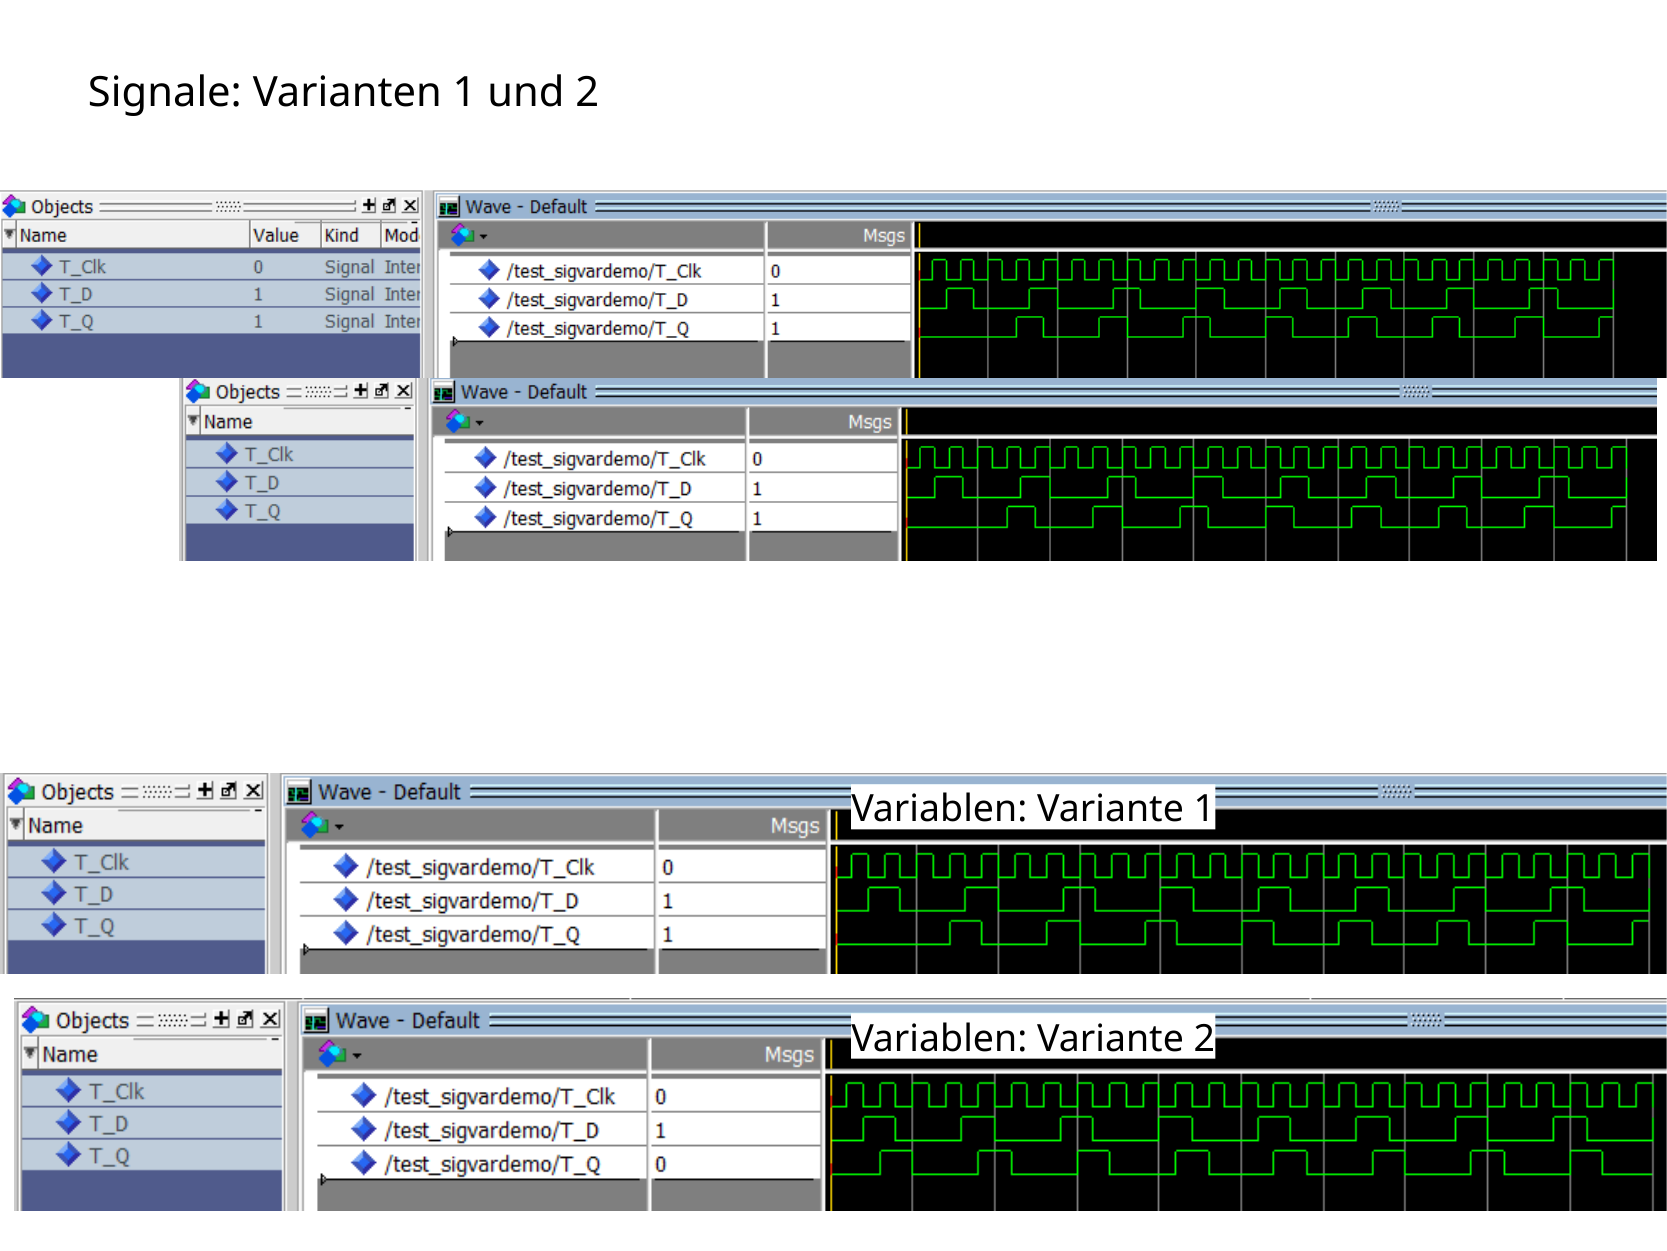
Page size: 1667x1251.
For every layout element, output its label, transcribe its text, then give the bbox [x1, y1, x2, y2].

picture [0, 189, 1667, 561]
picture [0, 773, 1667, 974]
picture [14, 998, 1667, 1212]
text_box Signale: Varianten 1 und 2 [79, 56, 608, 123]
